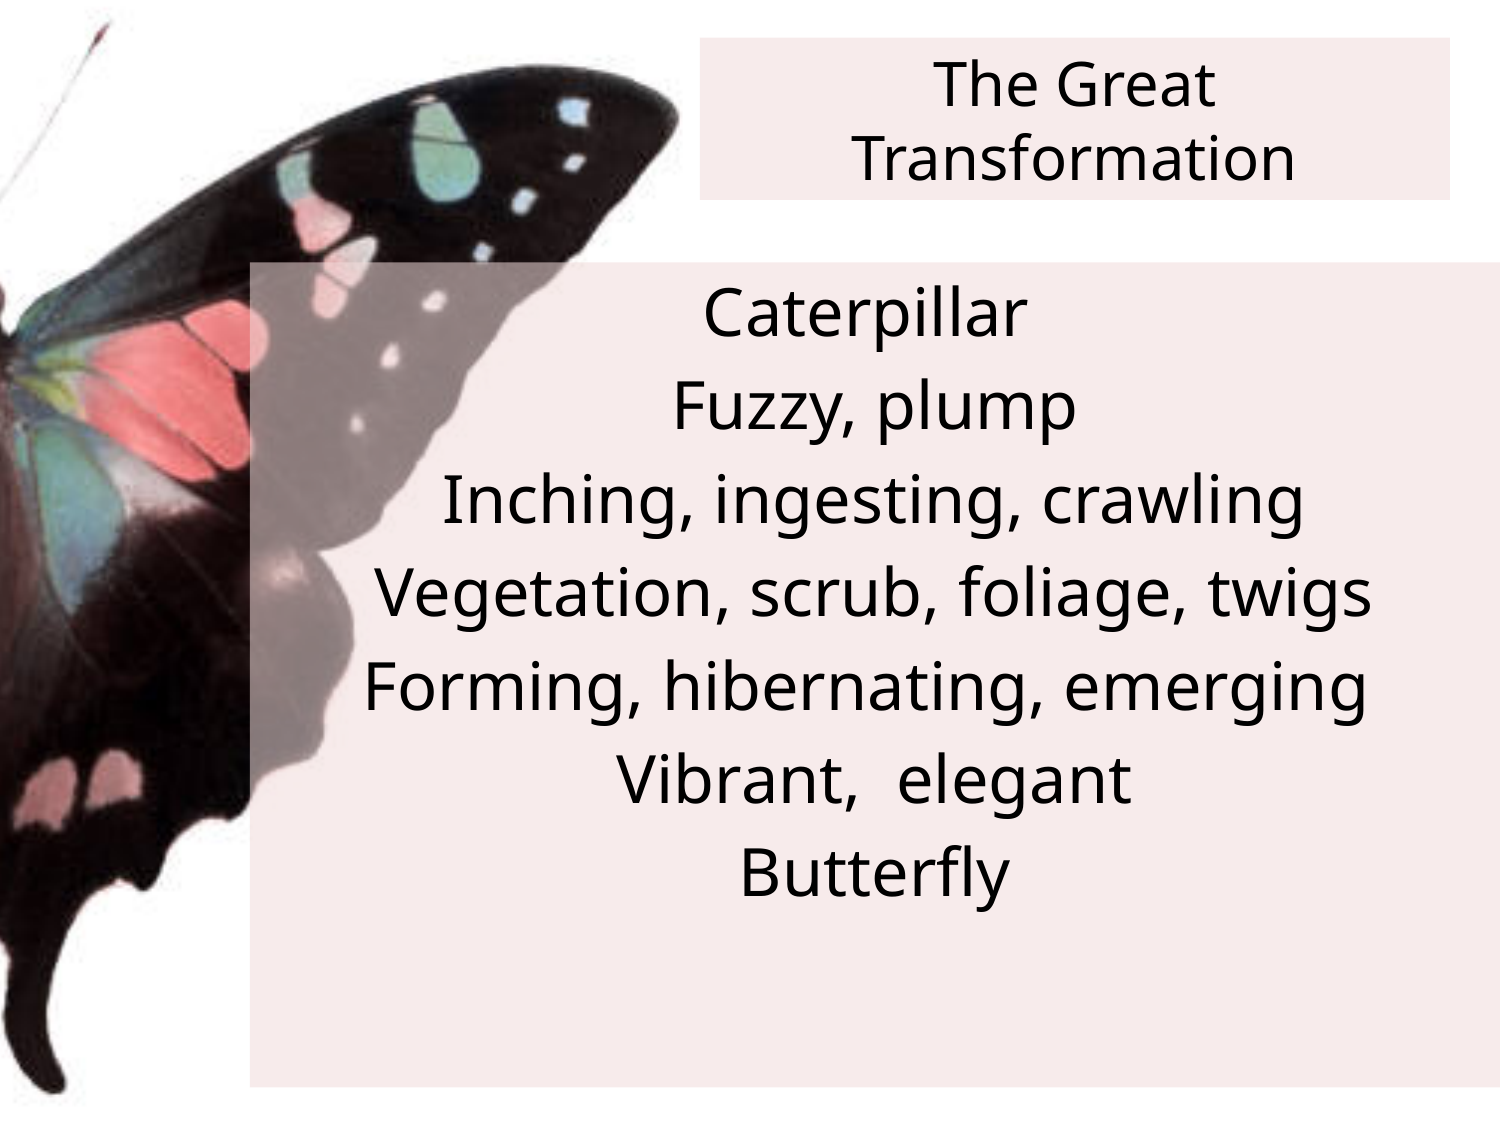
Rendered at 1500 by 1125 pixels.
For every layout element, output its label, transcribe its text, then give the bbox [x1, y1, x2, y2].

list Caterpillar Fuzzy, plump Inching, ingesting, crawling Vegetation, scrub, foliage, twigs Forming, hibernating, emerging Vibrant, elegant Butterfly [249, 262, 1500, 1088]
title The Great Transformation [699, 37, 1450, 200]
picture [0, 0, 716, 1116]
